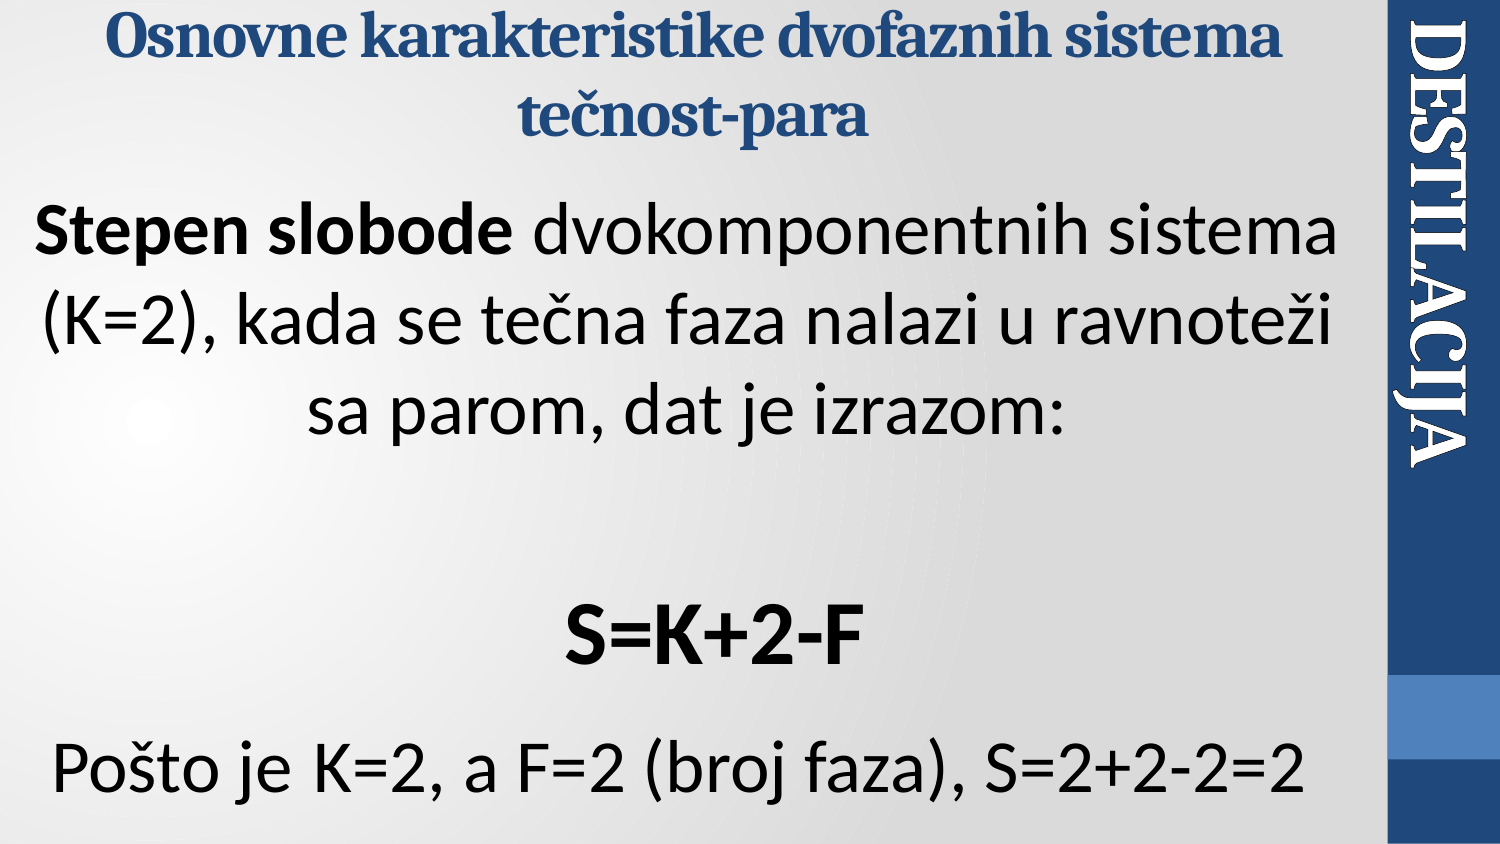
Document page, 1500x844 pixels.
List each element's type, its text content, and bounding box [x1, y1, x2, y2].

title DESTILACIJA [1412, 2, 1476, 631]
list Stepen slobode dvokomponentnih sistema (K=2), kada se tečna faza nalazi u ravnoteži sa parom, dat je izrazom: S=K+2-F Pošto je K=2, a F=2 (broj faza), S=2+2-2=2 [0, 171, 1375, 844]
text_box Osnovne karakteristike dvofaznih sistema tečnost-para [12, 9, 1375, 132]
